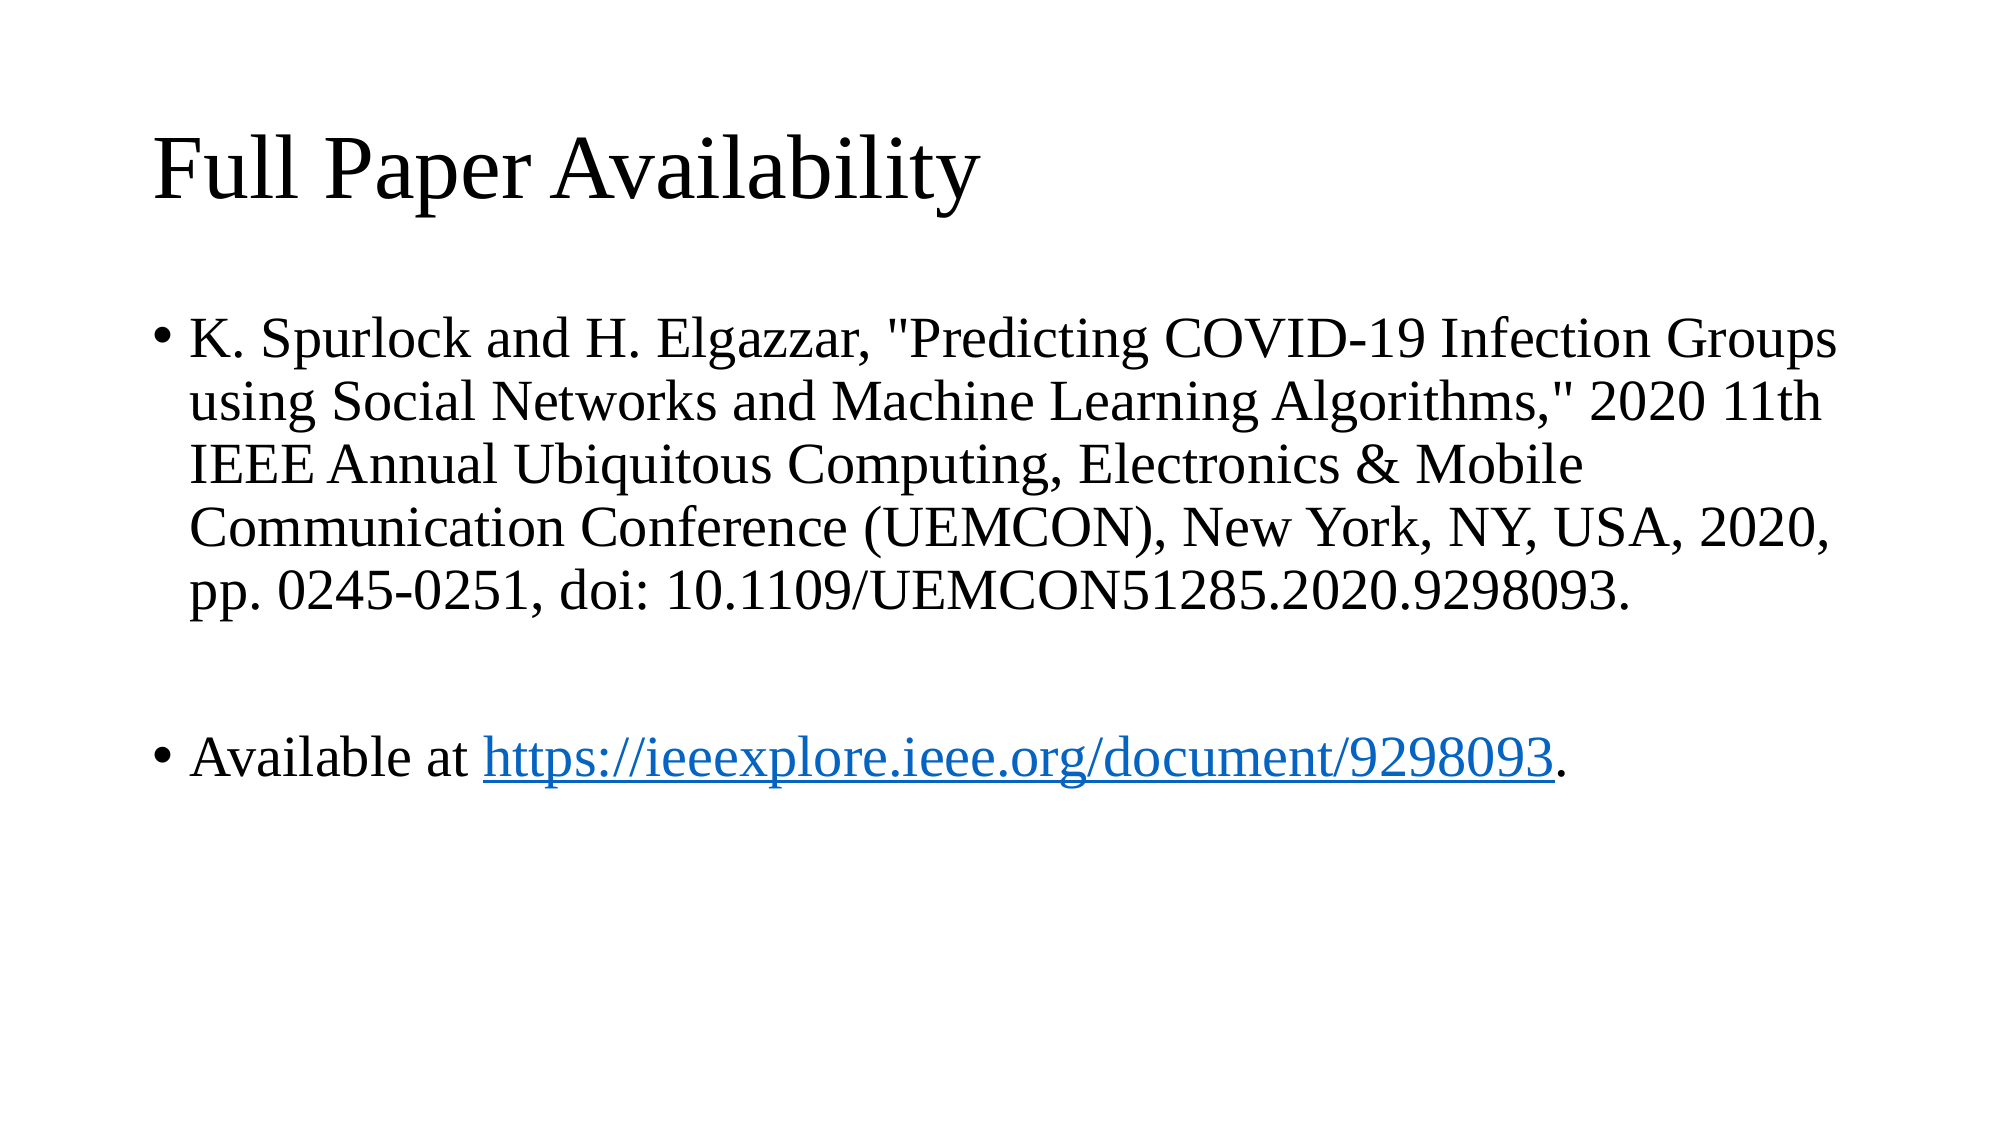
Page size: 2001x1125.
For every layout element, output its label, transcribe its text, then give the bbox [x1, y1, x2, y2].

list K. Spurlock and H. Elgazzar, "Predicting COVID-19 Infection Groups using Social Networks and Machine Learning Algorithms," 2020 11th IEEE Annual Ubiquitous Computing, Electronics & Mobile Communication Conference (UEMCON), New York, NY, USA, 2020, pp. 0245-0251, doi: 10.1109/UEMCON51285.2020.9298093. Available at https://ieeexplore.ieee.org/document/9298093. [137, 299, 1863, 1014]
title Full Paper Availability [137, 59, 1863, 278]
